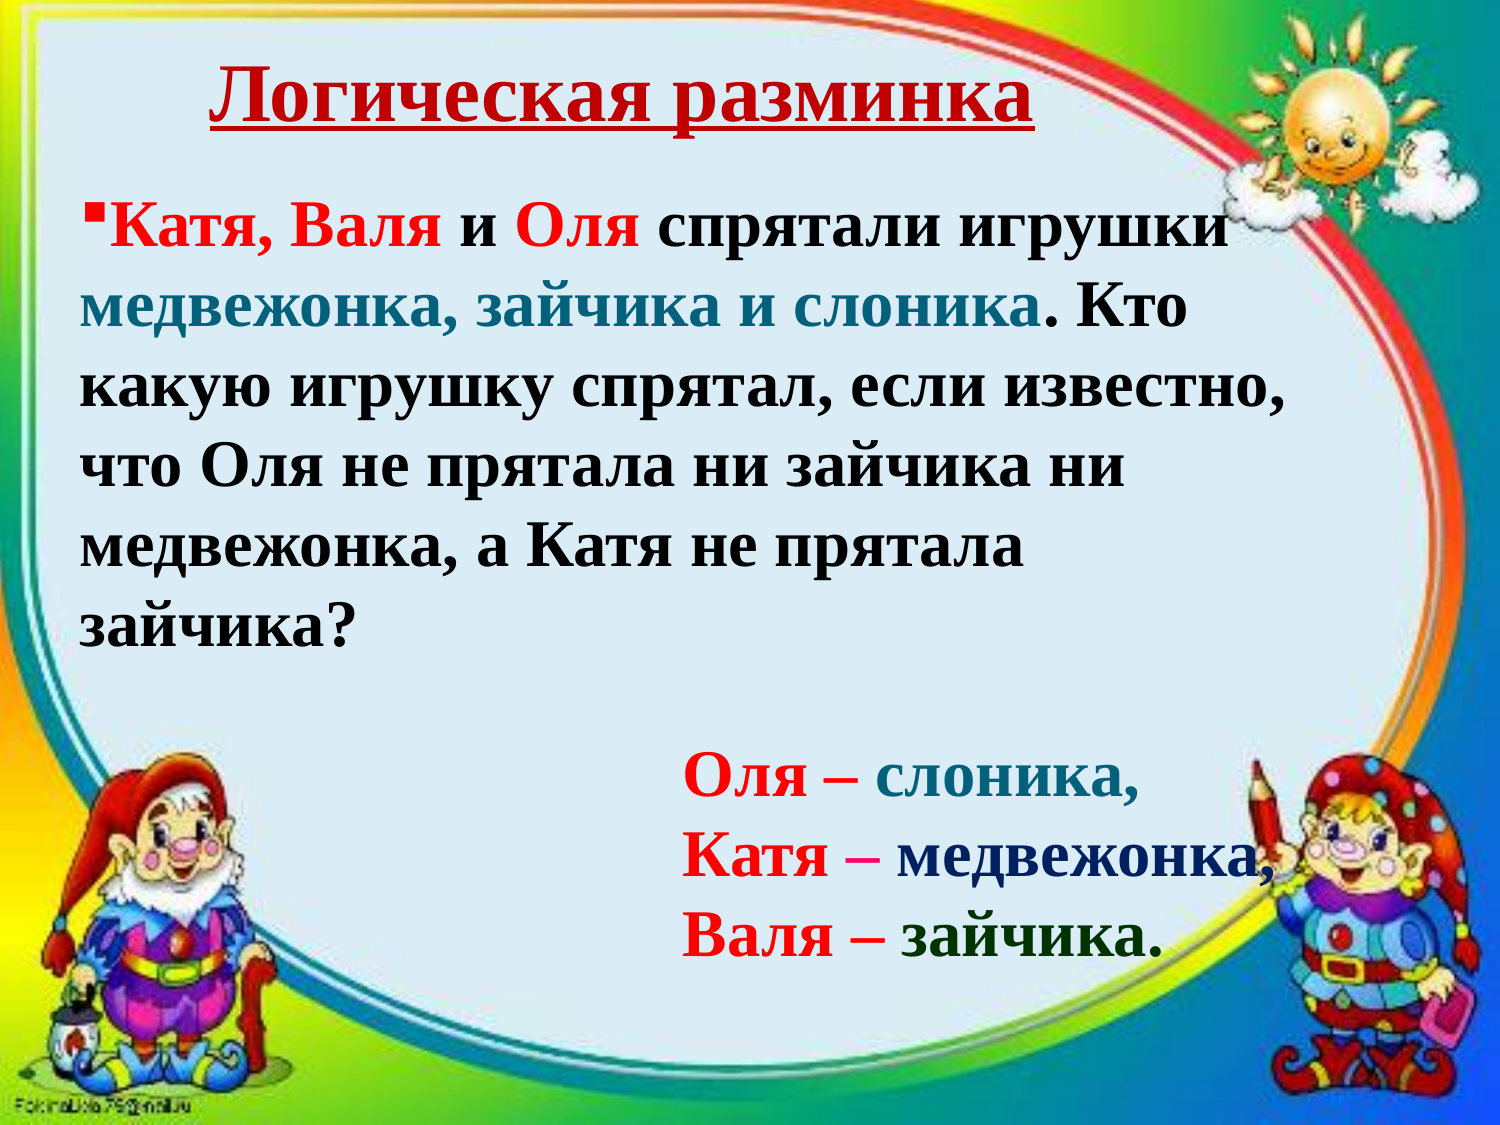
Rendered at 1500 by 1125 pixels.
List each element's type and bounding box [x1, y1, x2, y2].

list [0, 0, 1500, 1125]
